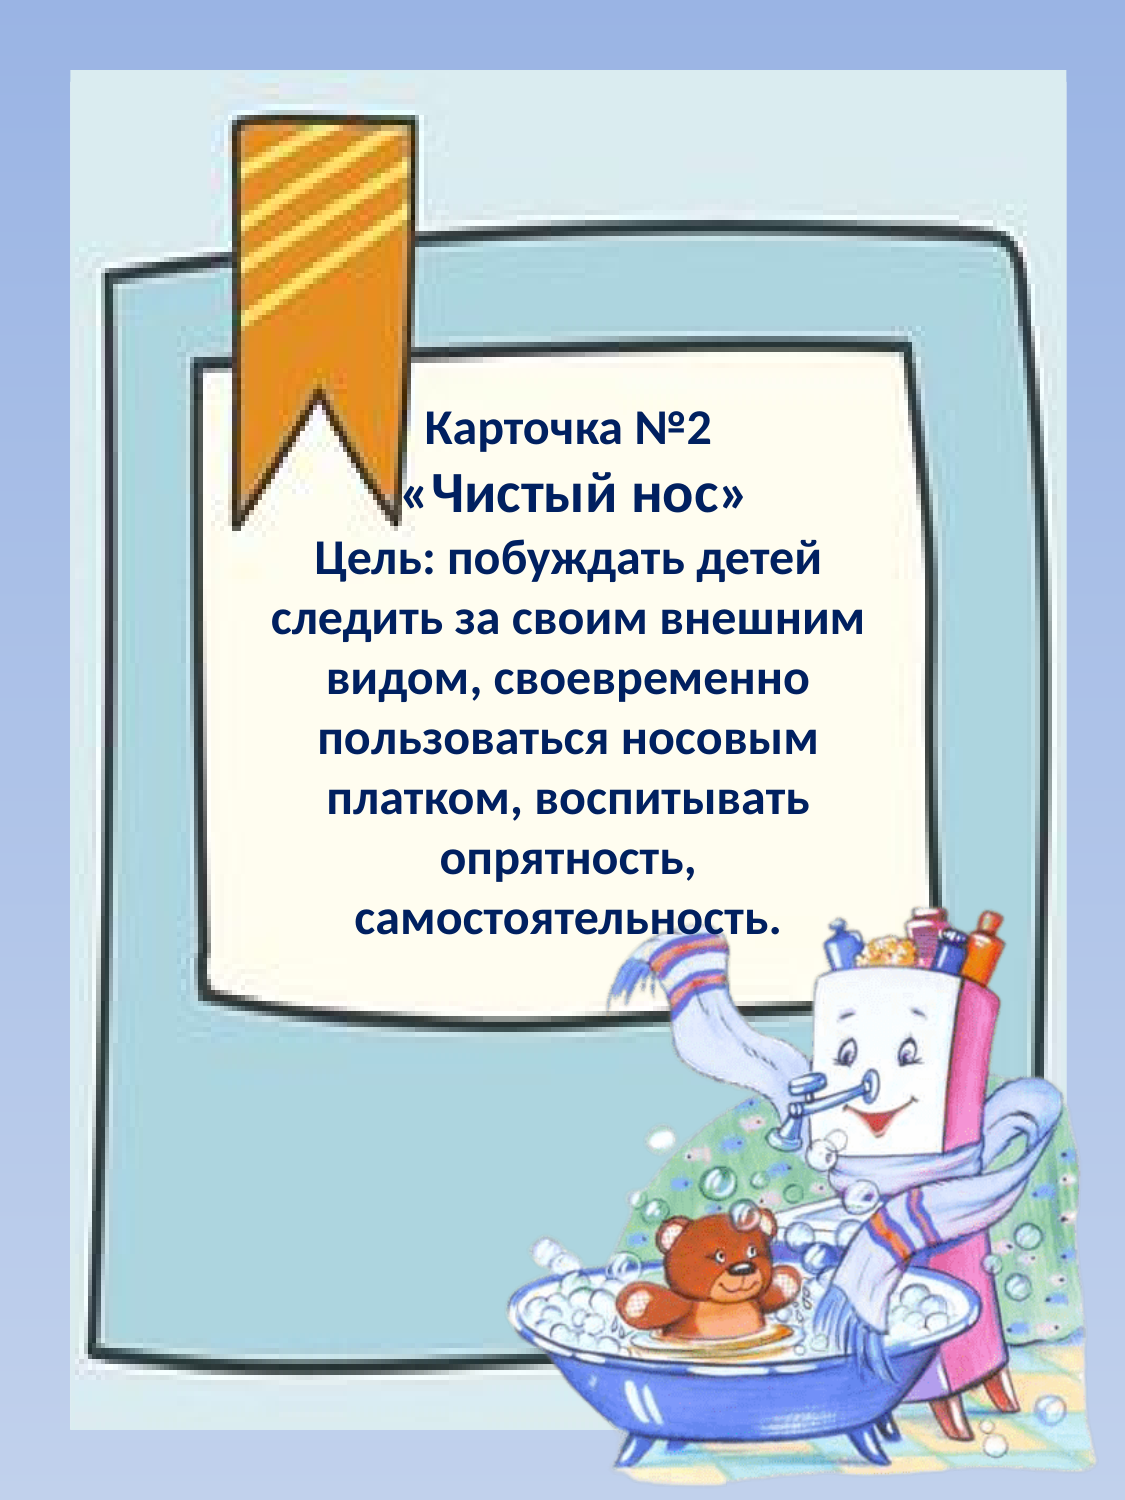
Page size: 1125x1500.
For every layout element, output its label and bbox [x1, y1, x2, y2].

text_box [70, 70, 1125, 1500]
